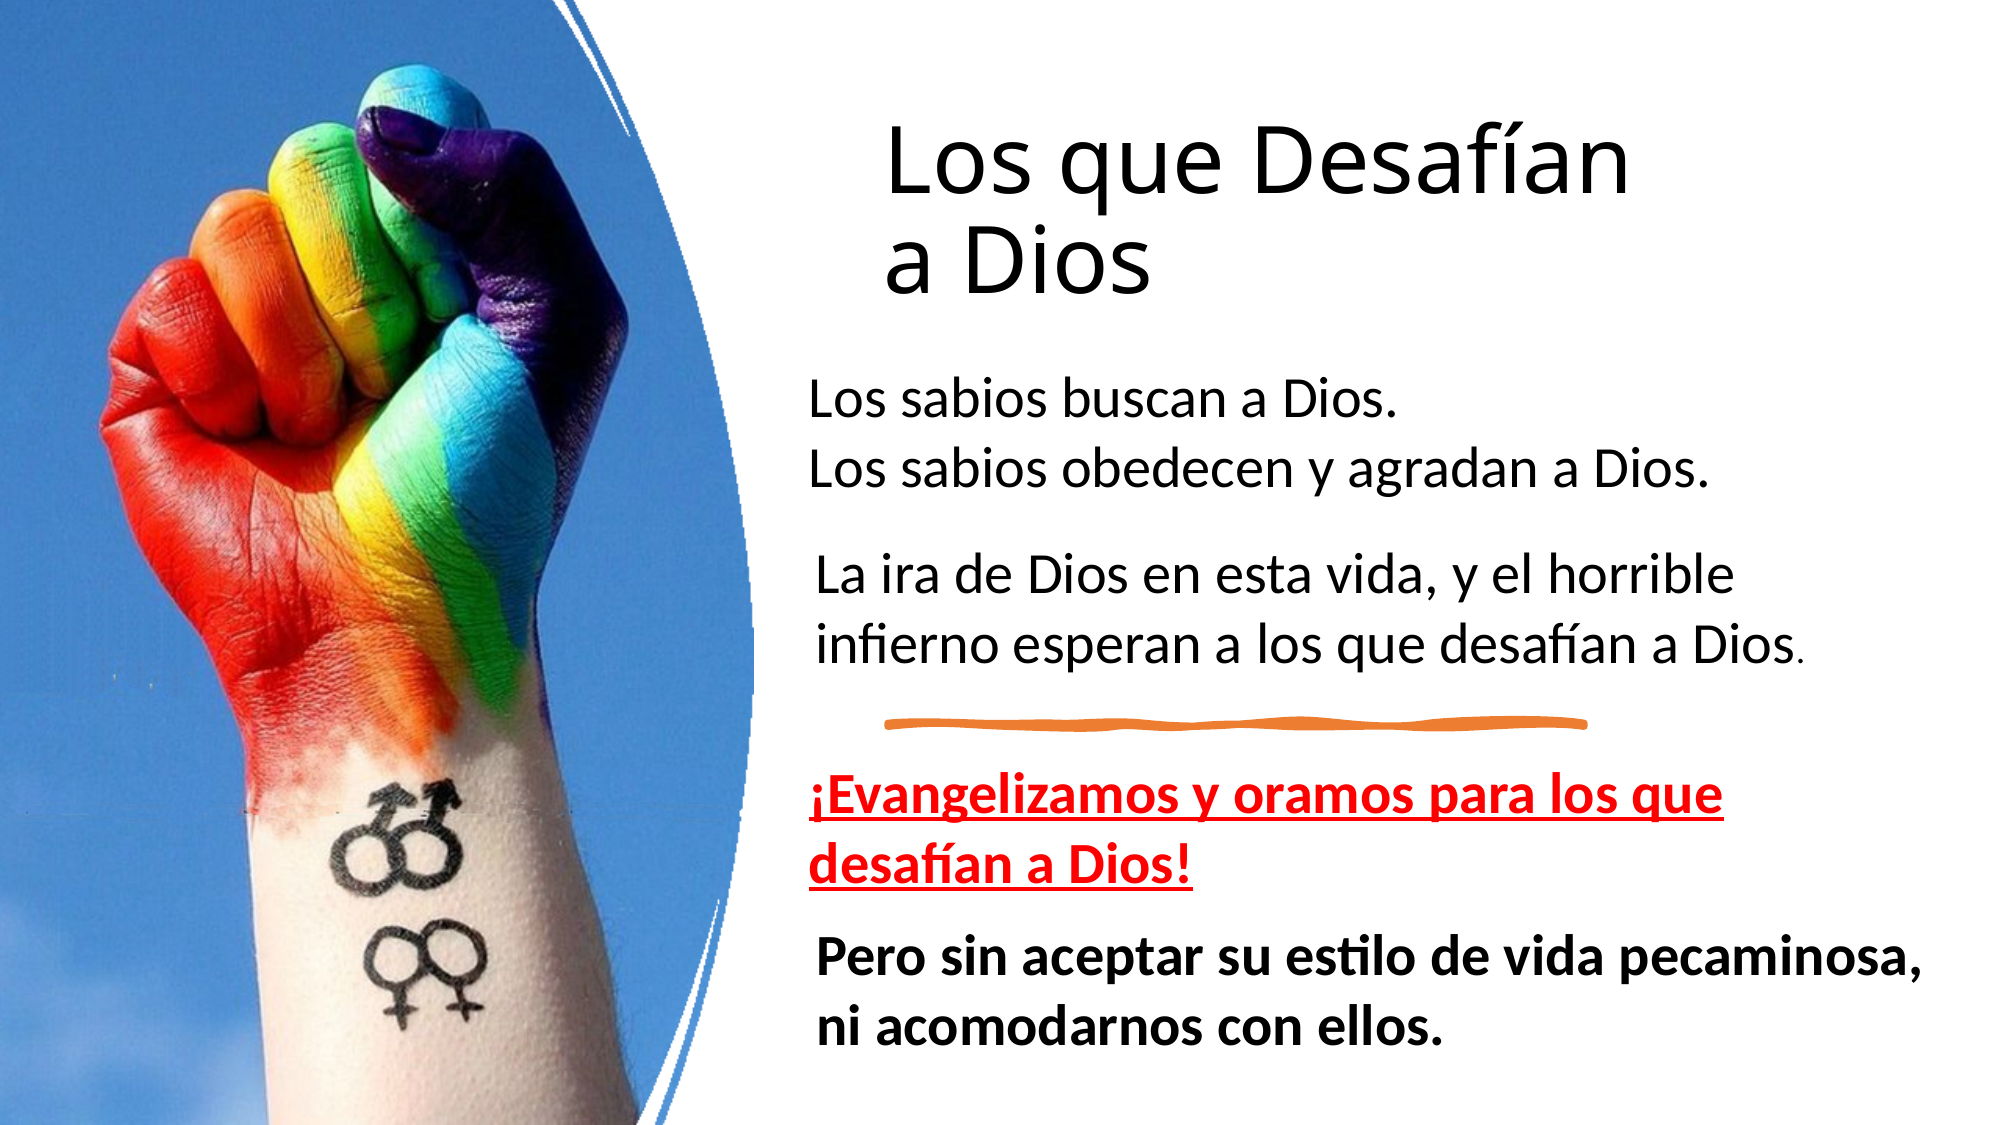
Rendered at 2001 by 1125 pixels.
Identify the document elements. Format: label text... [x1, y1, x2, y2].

text_box [886, 718, 1586, 730]
title Los que Desafían a Dios [869, 104, 1895, 322]
picture [0, 0, 754, 1125]
text_box [754, 0, 2000, 1125]
text_box Pero sin aceptar su estilo de vida pecaminosa, ni acomodarnos con ellos. [801, 909, 1952, 1065]
text_box ¡Evangelizamos y oramos para los que desafían a Dios! [794, 747, 1895, 903]
text_box La ira de Dios en esta vida, y el horrible infierno esperan a los que desafían a Dios. [800, 527, 1821, 683]
text_box Los sabios buscan a Dios. Los sabios obedecen y agradan a Dios. [794, 351, 1742, 507]
